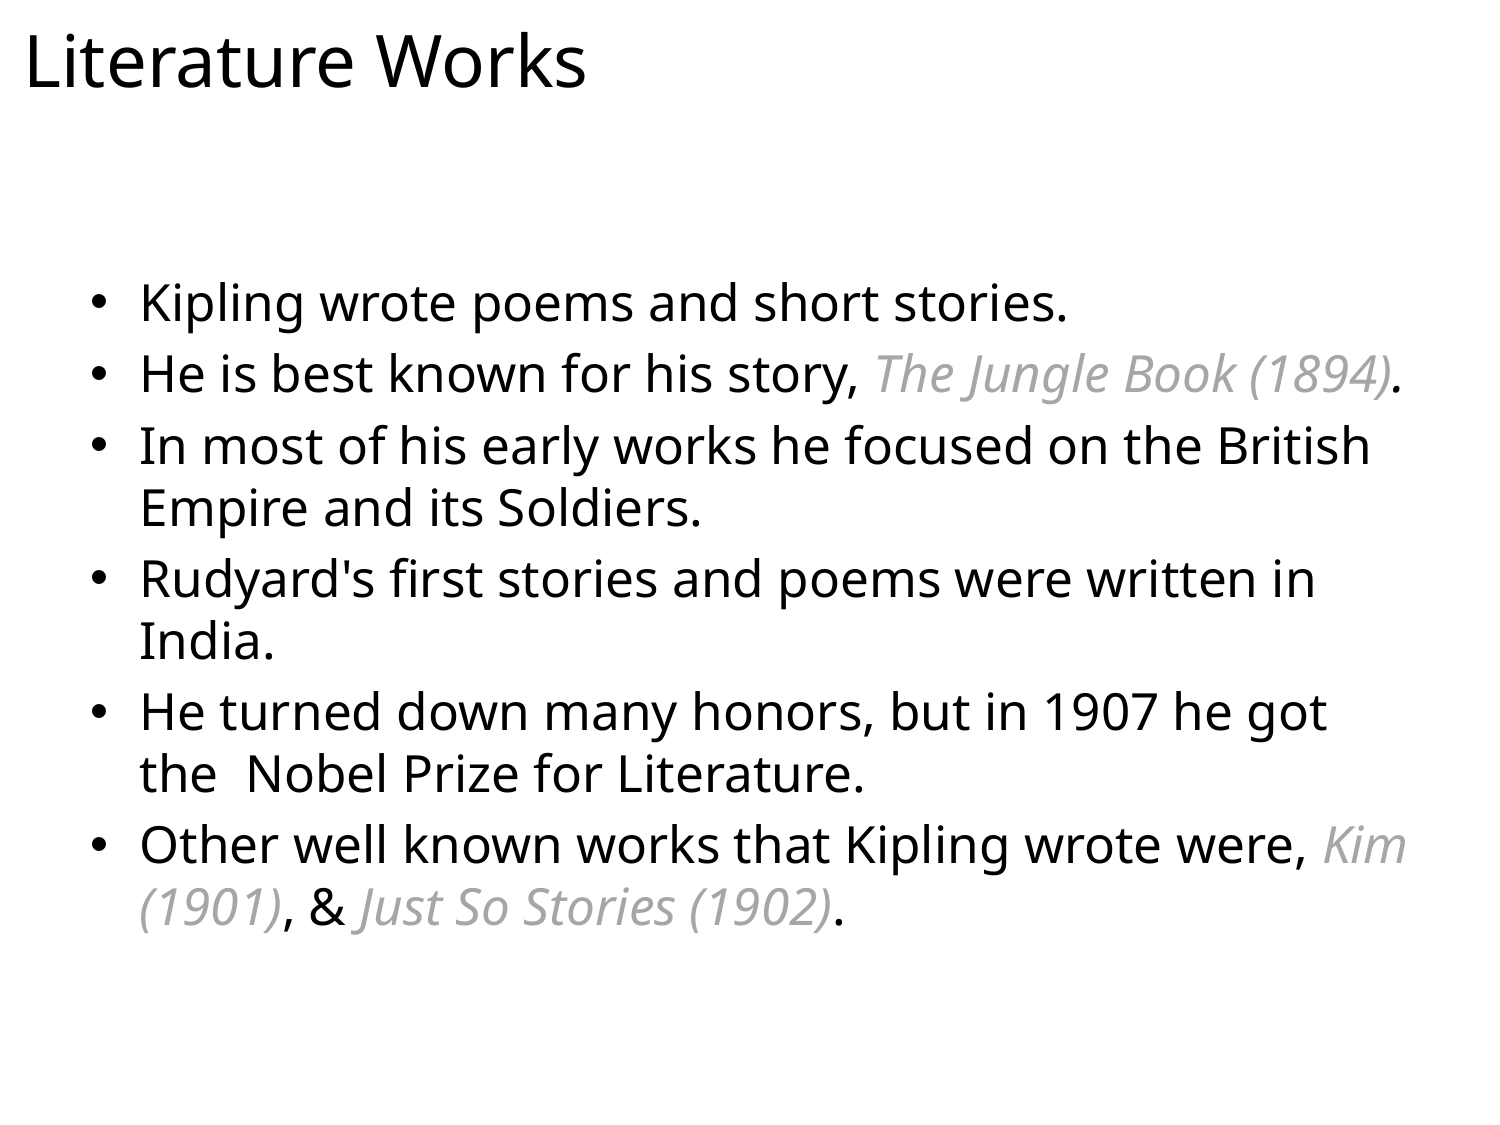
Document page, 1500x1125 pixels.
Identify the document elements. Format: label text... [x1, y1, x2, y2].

title Literature Works [0, 0, 613, 118]
list Kipling wrote poems and short stories. He is best known for his story, The Jungle Book (1894). In most of his early works he focused on the British Empire and its Soldiers. Rudyard's first stories and poems were written in India. He turned down many honors, but in 1907 he got the Nobel Prize for Literature. Other well known works that Kipling wrote were, Kim (1901), & Just So Stories (1902). [75, 262, 1425, 1005]
